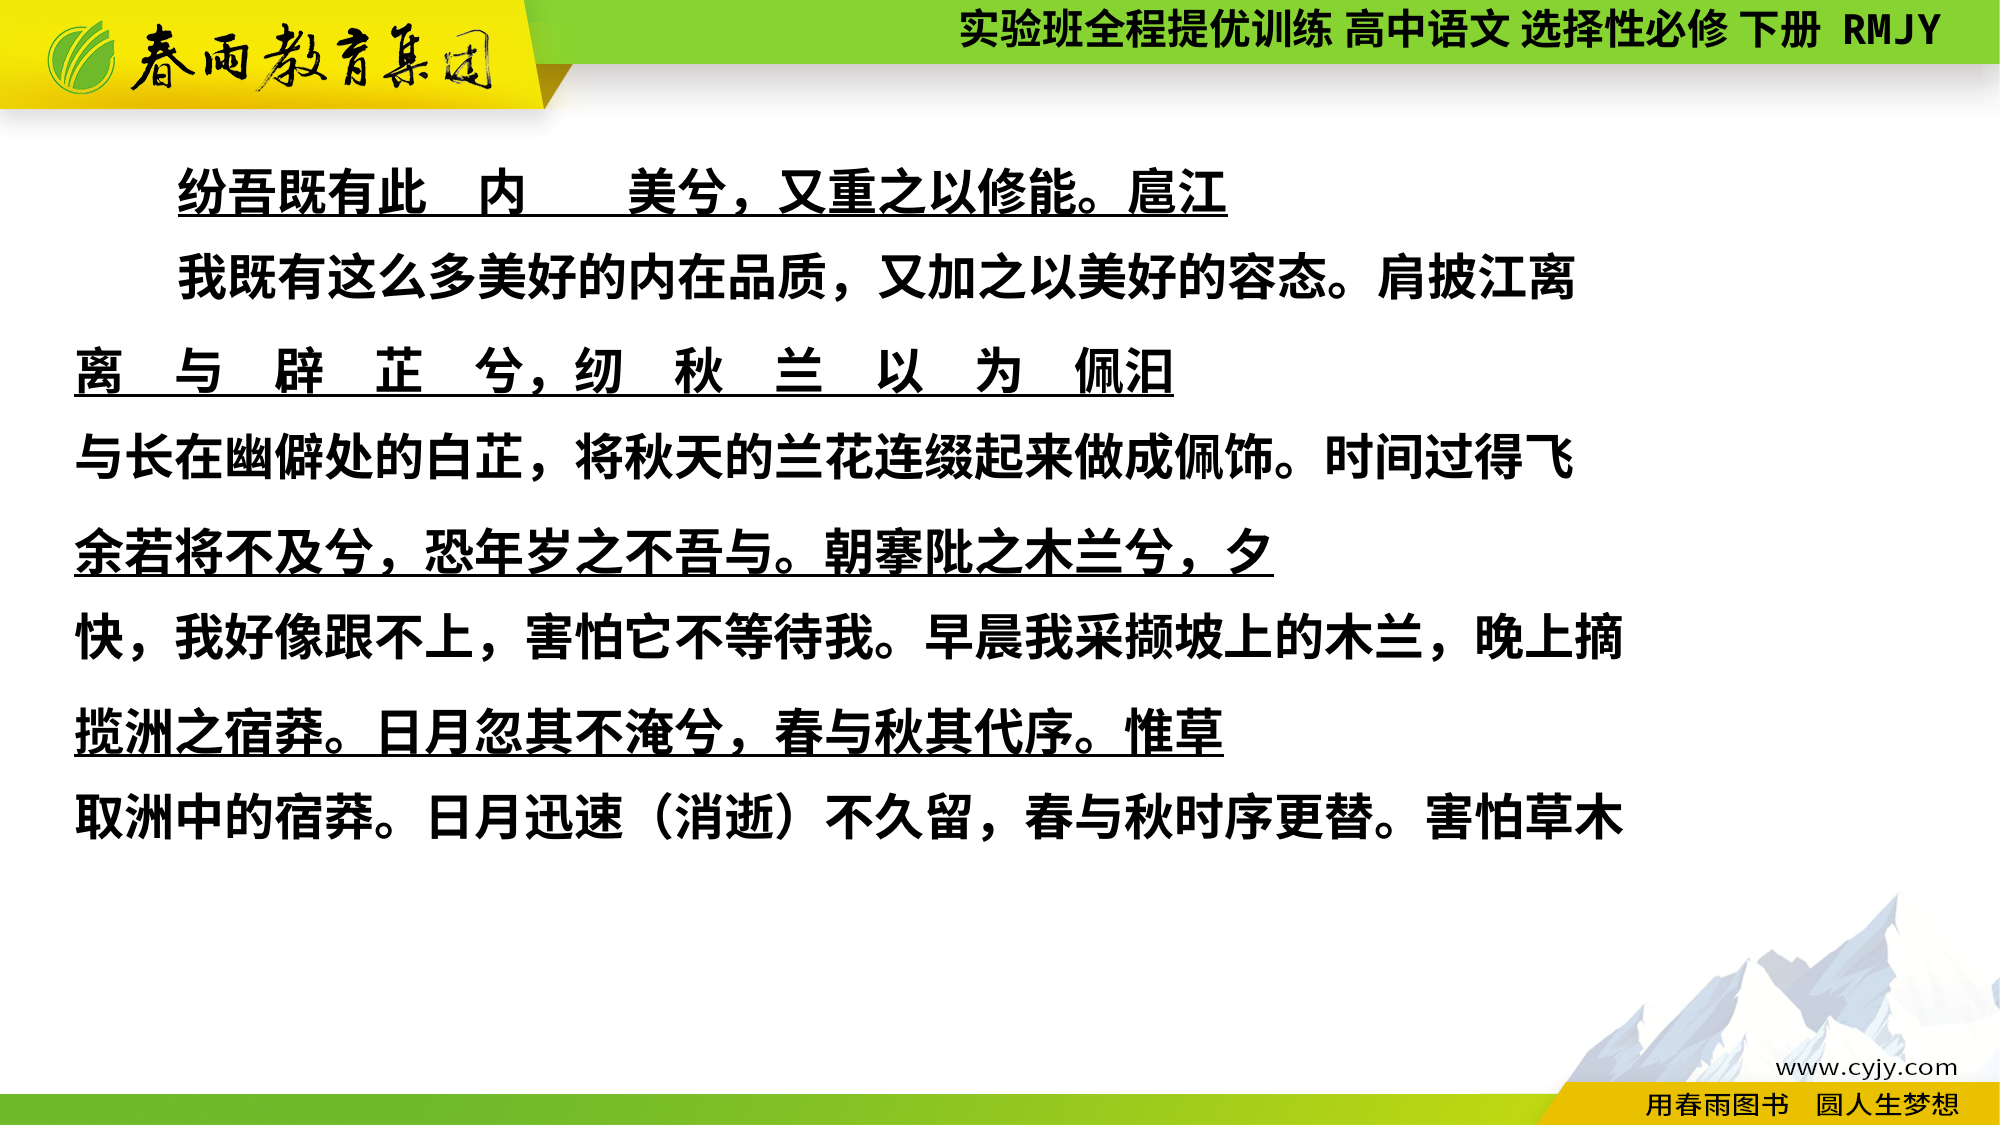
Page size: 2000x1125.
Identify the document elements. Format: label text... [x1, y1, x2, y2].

text_box 我既有这么多美好的内在品质，又加之以美好的容态。肩披江离 与长在幽僻处的白芷，将秋天的兰花连缀起来做成佩饰。时间过得飞 快，我好像跟不上，害怕它不等待我。早晨我采撷坡上的木兰，晚上摘 取洲中的宿莽。日月迅速（消逝）不久留，春与秋时序更替。害怕草木 [59, 208, 1944, 853]
picture [0, 0, 2000, 1125]
